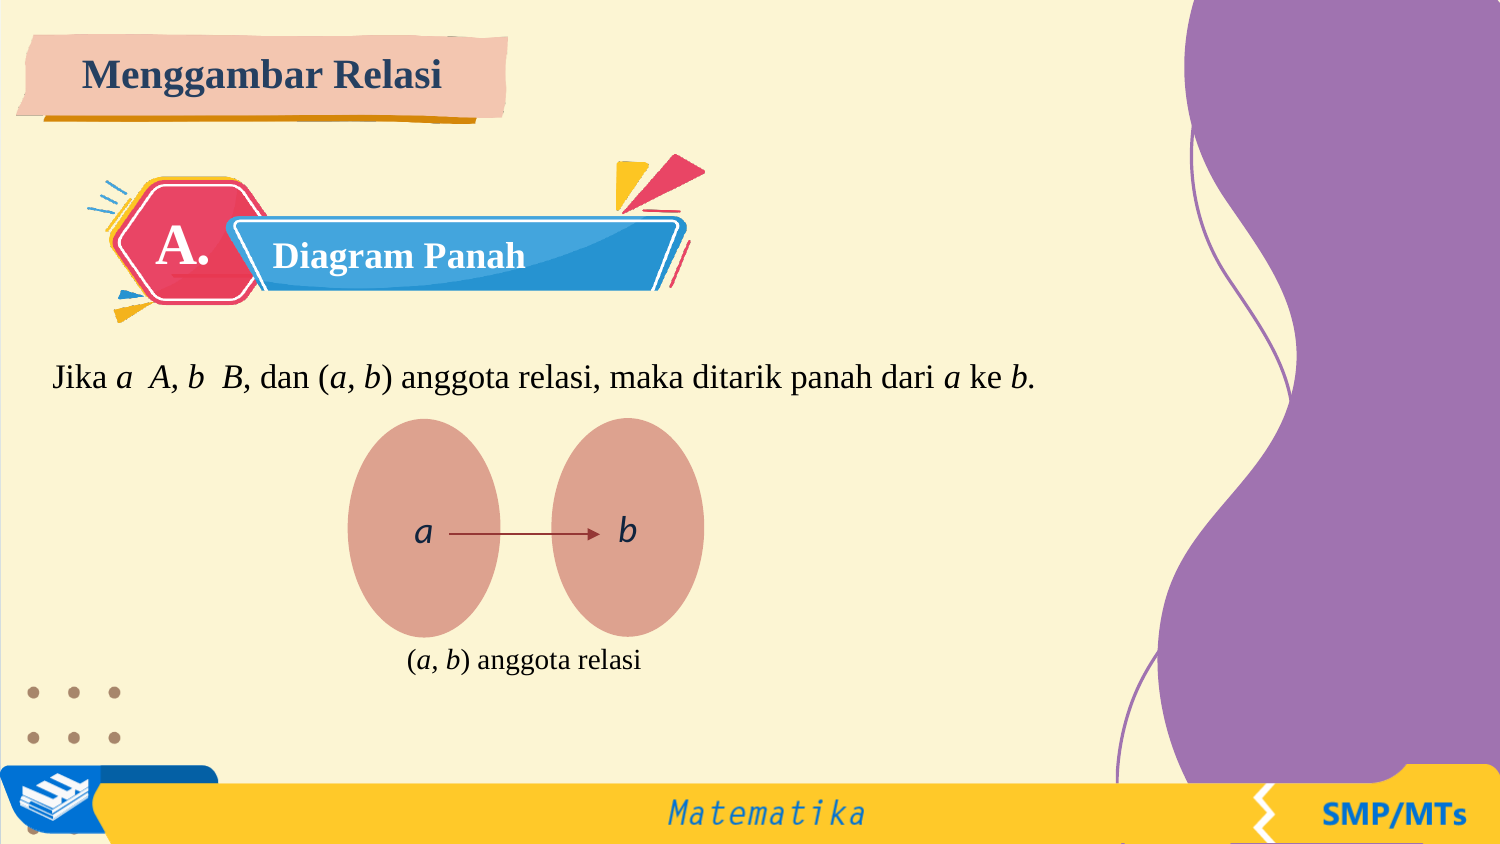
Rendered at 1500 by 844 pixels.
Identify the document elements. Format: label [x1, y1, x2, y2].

text_box [347, 417, 705, 685]
text_box [0, 0, 1500, 844]
text_box [87, 154, 705, 323]
text_box [10, 34, 514, 124]
